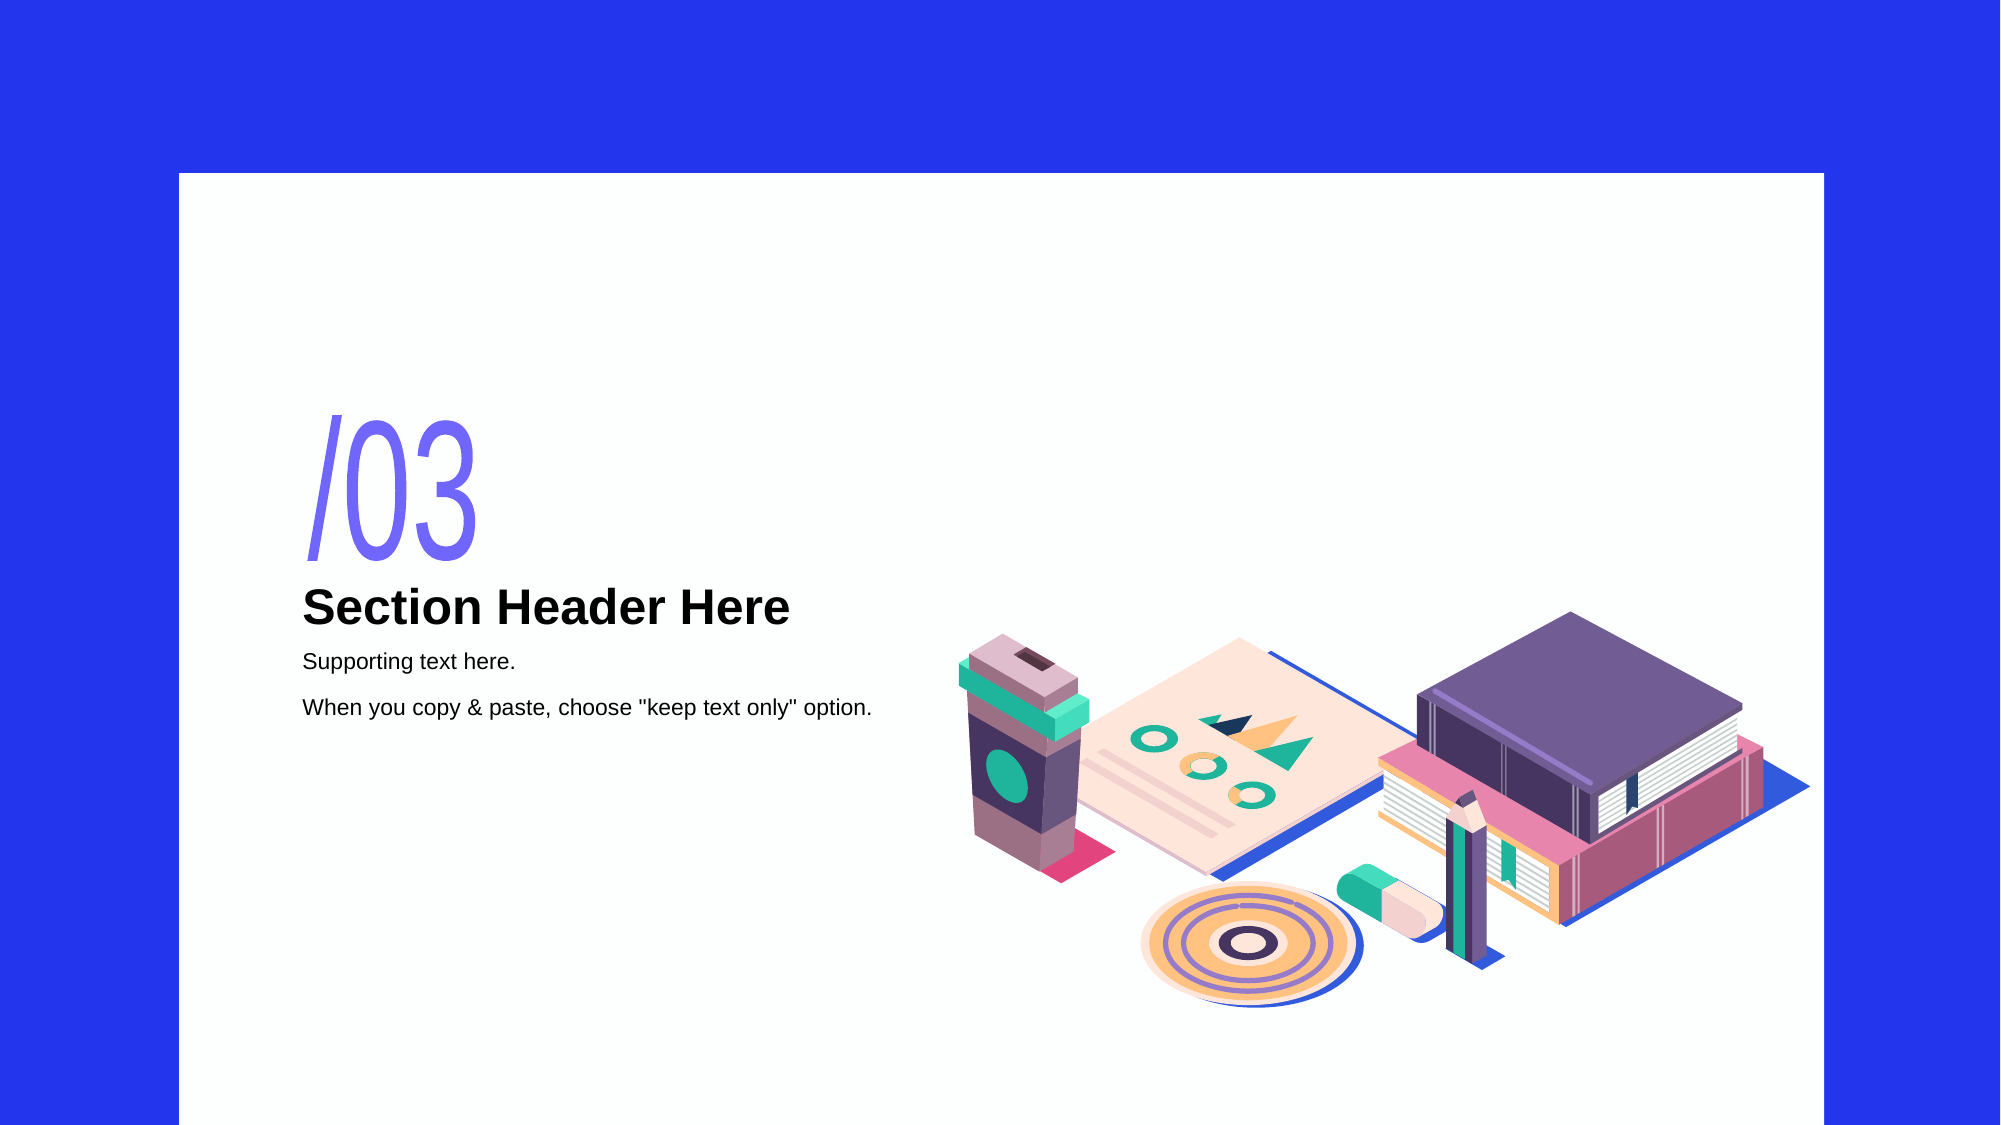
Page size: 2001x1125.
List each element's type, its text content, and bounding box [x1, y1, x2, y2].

list Supporting text here. When you copy & paste, choose "keep text only" option. [287, 642, 1177, 810]
title Section Header Here [287, 495, 1177, 642]
